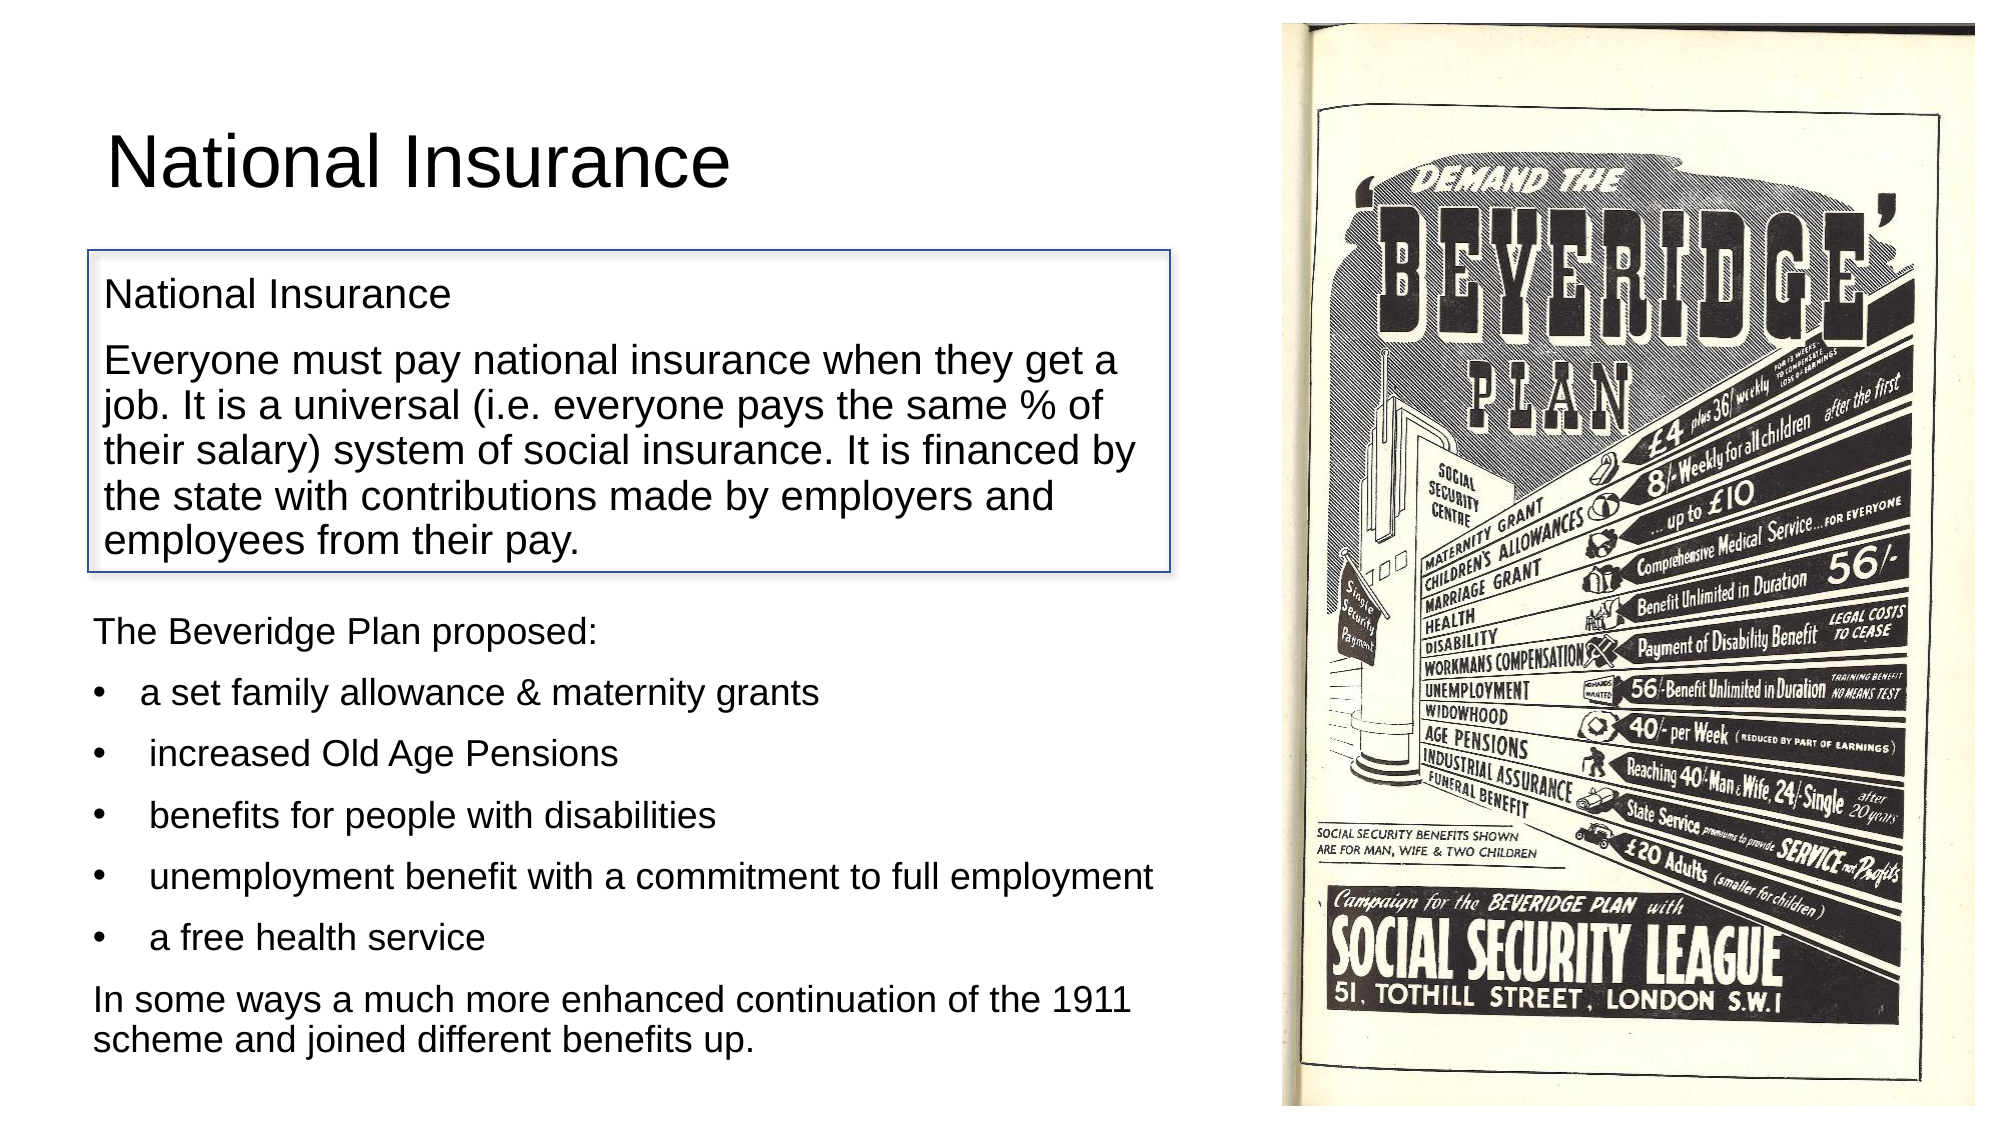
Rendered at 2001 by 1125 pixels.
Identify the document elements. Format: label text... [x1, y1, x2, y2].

list The Beveridge Plan proposed: a set family allowance & maternity grants increased Old Age Pensions benefits for people with disabilities unemployment benefit with a commitment to full employment a free health service In some ways a much more enhanced continuation of the 1911 scheme and joined different benefits up. [77, 608, 1282, 1069]
title National Insurance [91, 54, 1282, 272]
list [1282, 23, 1975, 1106]
text_box [87, 249, 1171, 573]
